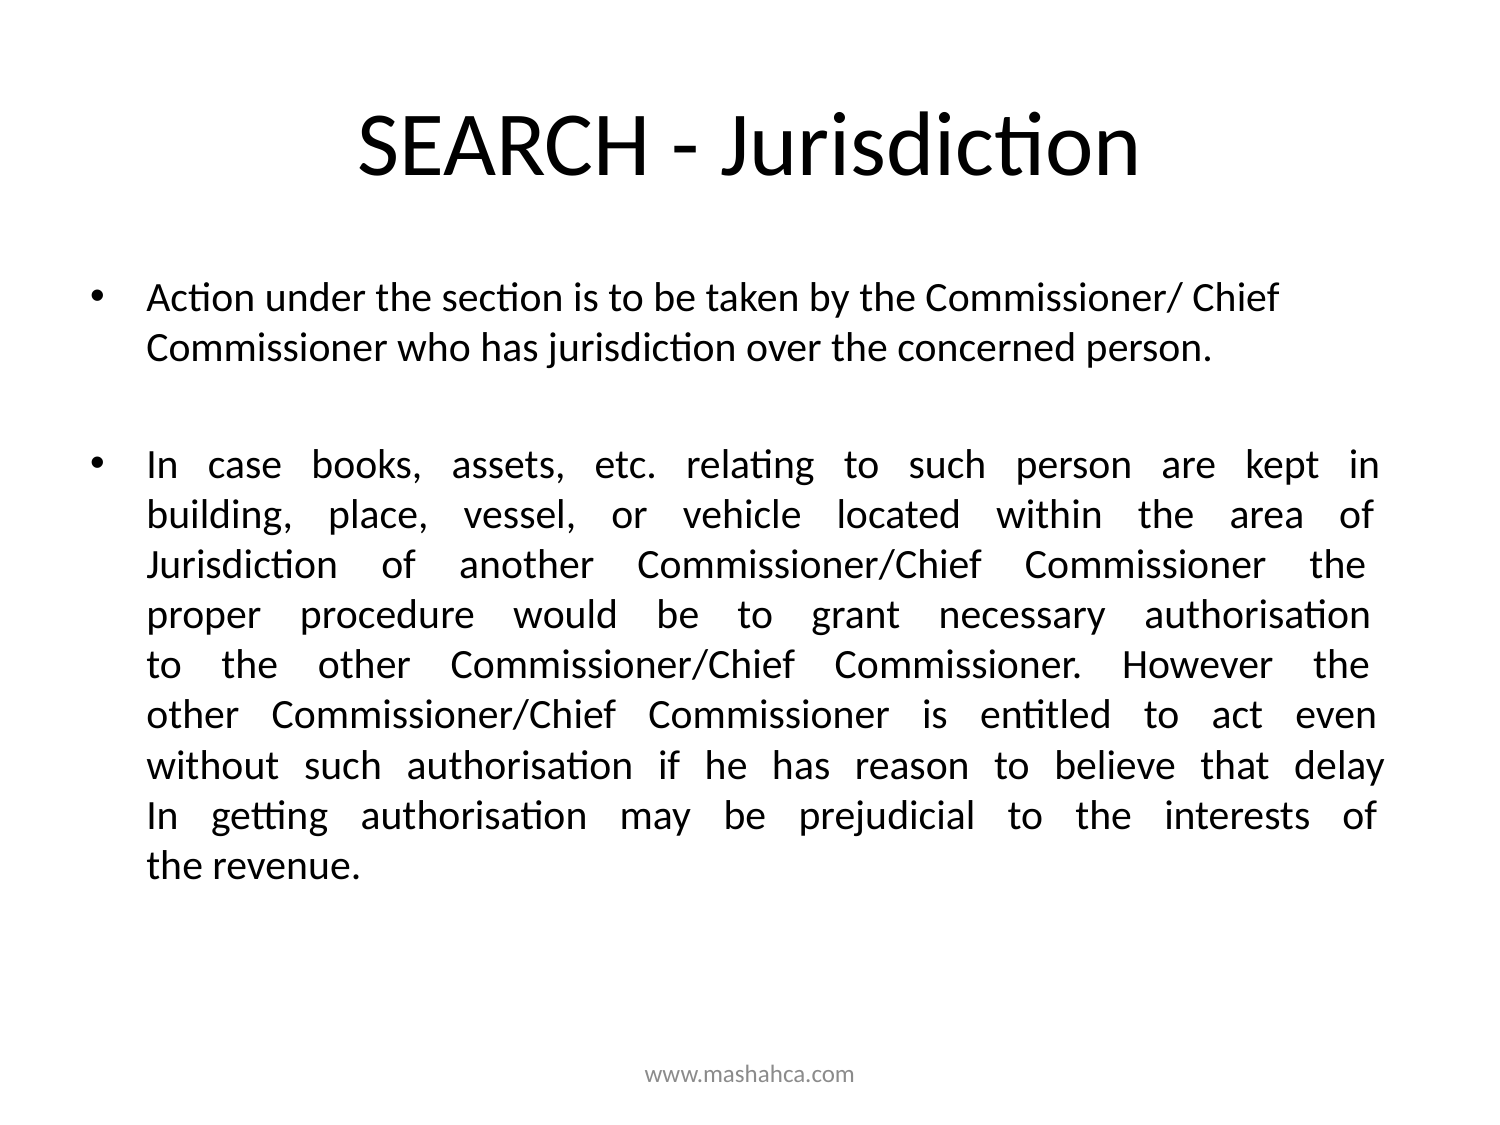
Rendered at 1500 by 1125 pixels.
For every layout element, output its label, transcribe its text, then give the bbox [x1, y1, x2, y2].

list Action under the section is to be taken by the Commissioner/ Chief Commissioner who has jurisdiction over the concerned person. In case books, assets, etc. relating to such person are kept in building, place, vessel, or vehicle located within the area of Jurisdiction of another Commissioner/Chief Commissioner the proper procedure would be to grant necessary authorisation to the other Commissioner/Chief Commissioner. However the other Commissioner/Chief Commissioner is entitled to act even without such authorisation if he has reason to believe that delay In getting authorisation may be prejudicial to the interests of the revenue. [75, 262, 1425, 1005]
title SEARCH - Jurisdiction [75, 45, 1425, 233]
footer www.mashahca.com [512, 1042, 988, 1103]
